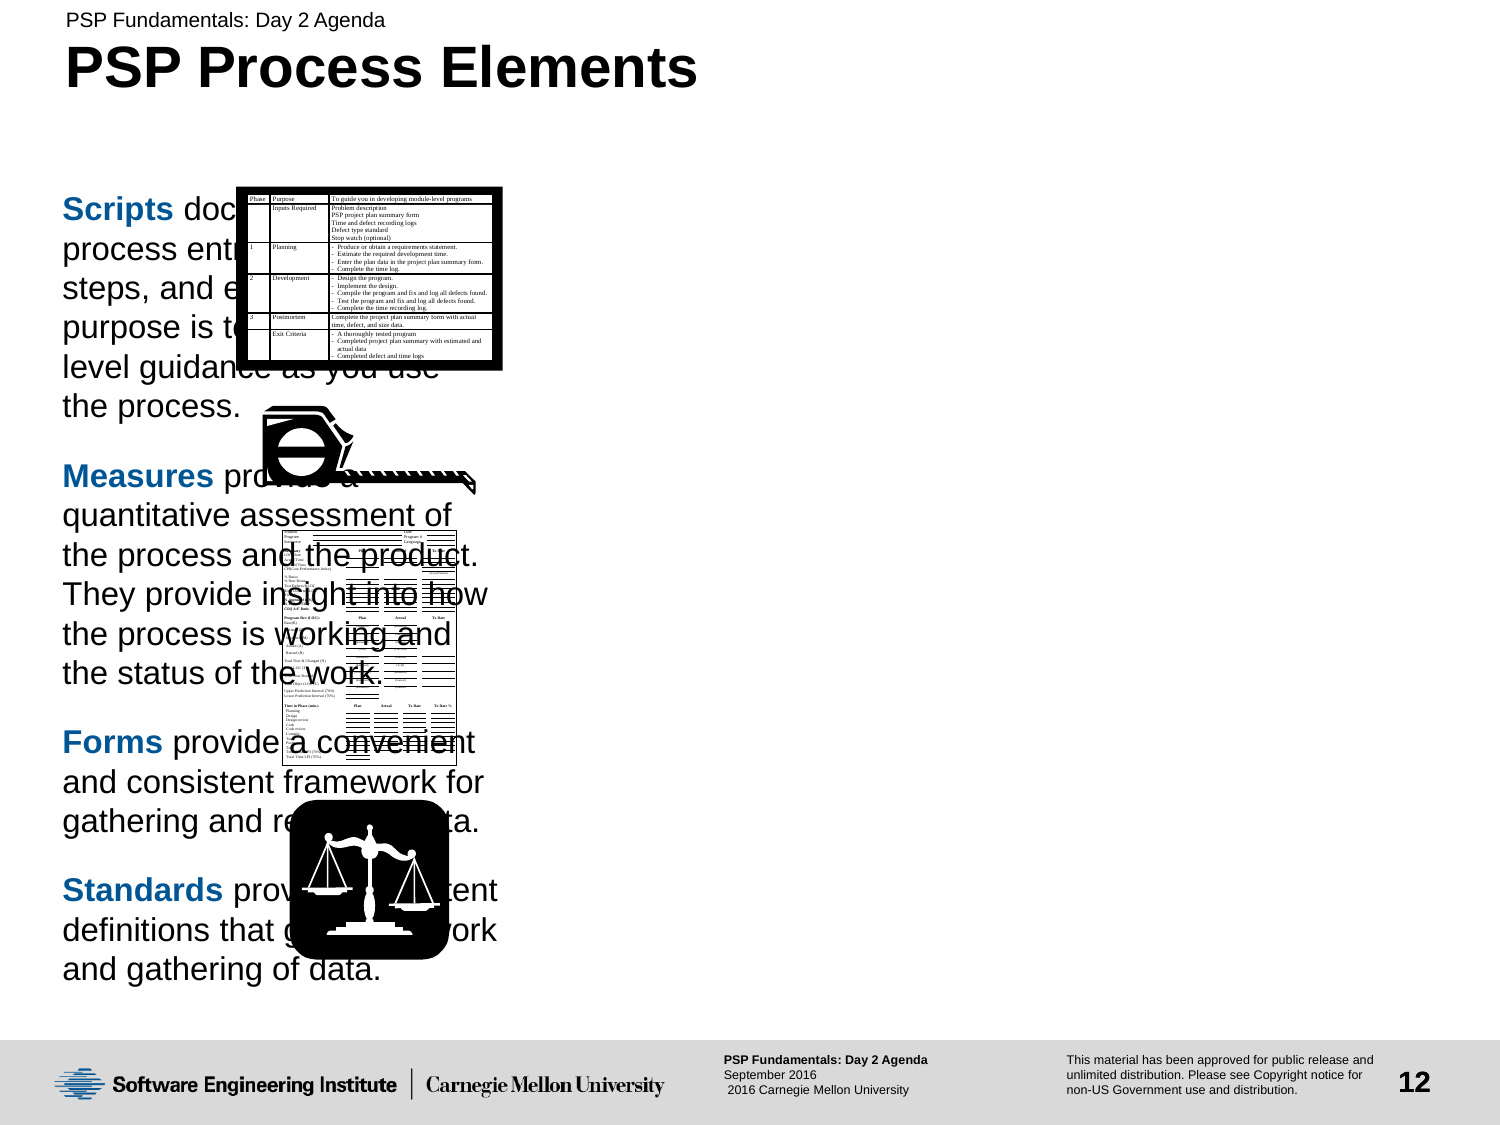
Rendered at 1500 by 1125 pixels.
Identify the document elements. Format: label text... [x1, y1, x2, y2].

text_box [262, 405, 477, 495]
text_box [289, 799, 450, 960]
list Scripts document the process entry criteria, phases/ steps, and exit criteria. The purpose is to provide expert-level guidance as you use the process. Measures provide a quantitative assessment of the process and the product. They provide insight into how the process is working and the status of the work. Forms provide a convenient and consistent framework for gathering and retaining data. Standards provide consistent definitions that guide the work and gathering of data. [62, 187, 507, 1000]
picture [46, 1061, 673, 1104]
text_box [282, 529, 456, 765]
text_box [236, 184, 503, 371]
title PSP Process Elements [65, 37, 1430, 148]
